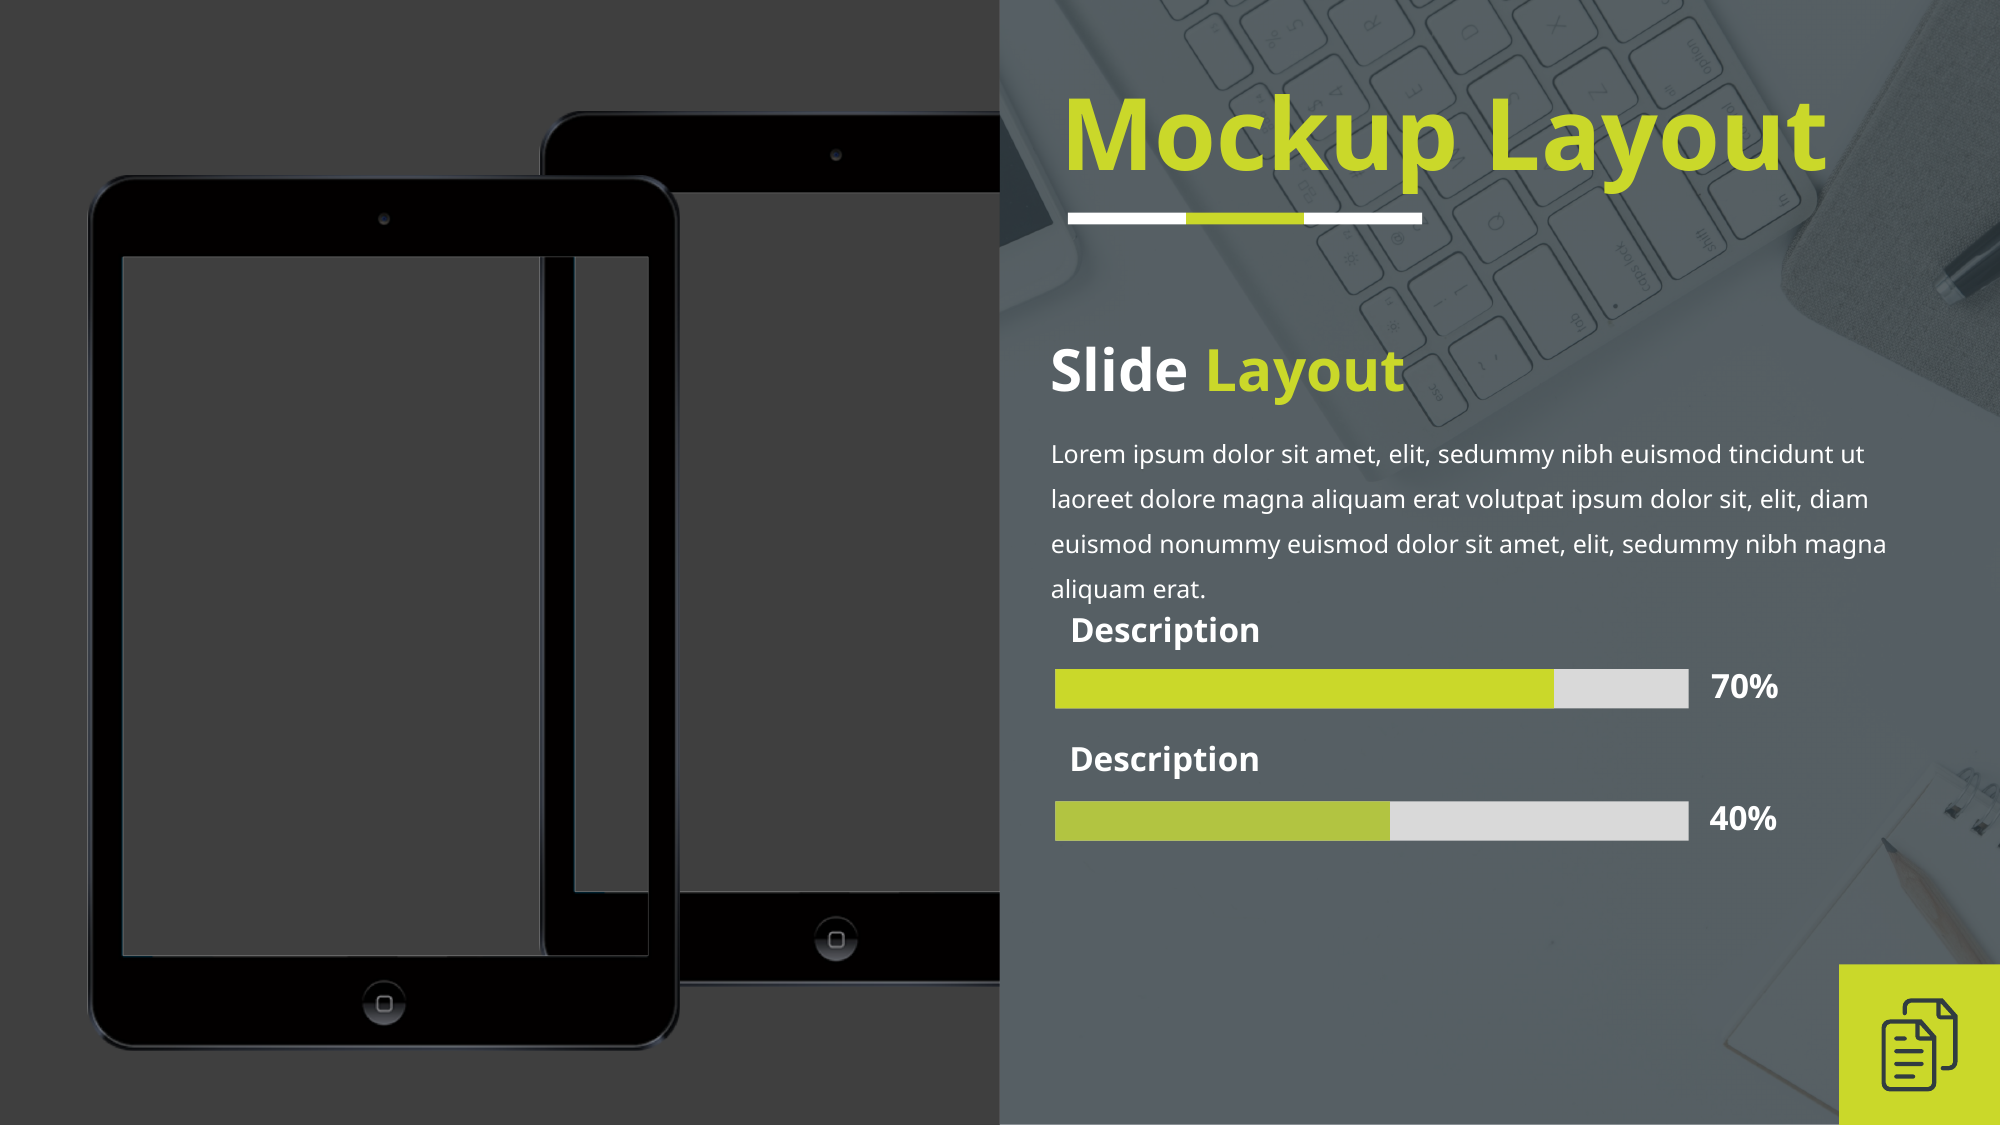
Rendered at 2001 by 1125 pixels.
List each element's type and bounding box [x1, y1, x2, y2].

text_box [1067, 212, 1423, 225]
picture [0, 0, 2000, 1125]
